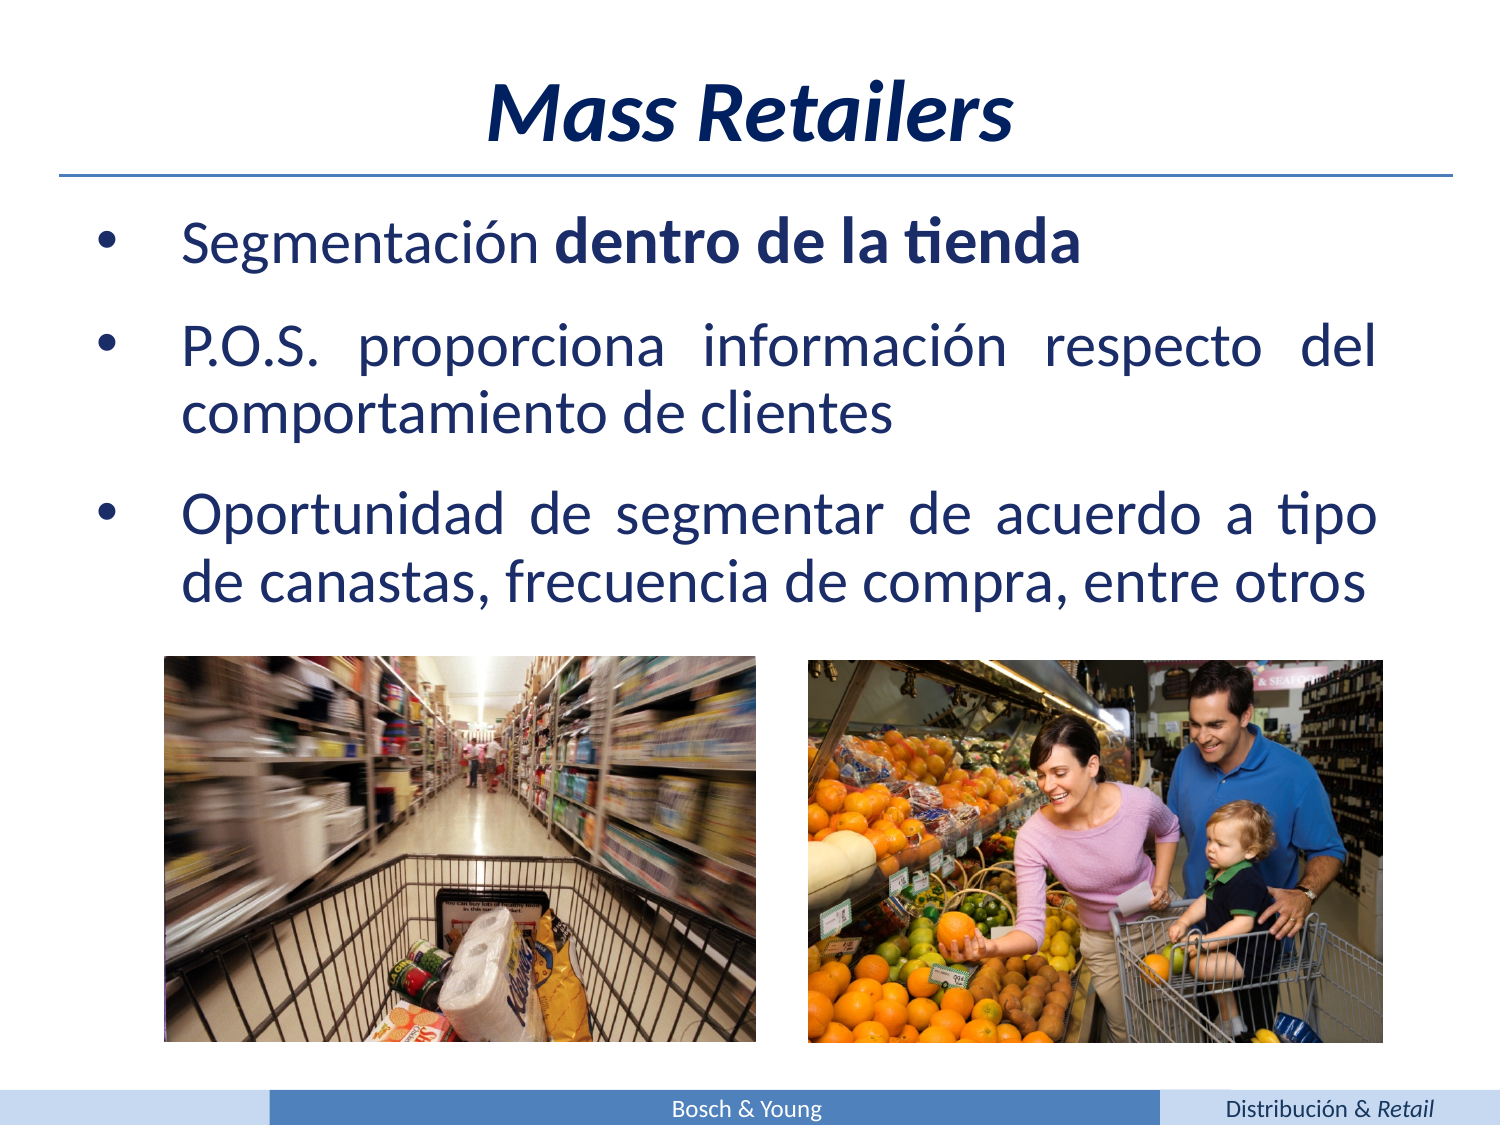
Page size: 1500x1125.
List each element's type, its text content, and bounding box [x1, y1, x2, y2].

picture [808, 659, 1383, 1044]
text_box Segmentación dentro de la tienda P.O.S. proporciona información respecto del comportamiento de clientes Oportunidad de segmentar de acuerdo a tipo de canastas, frecuencia de compra, entre otros [82, 199, 1395, 623]
text_box [0, 1088, 272, 1125]
text_box Distribución & Retail [1158, 1088, 1500, 1125]
text_box Mass Retailers [35, 46, 1465, 167]
picture [163, 656, 756, 1042]
text_box Bosch & Young [272, 1088, 1158, 1125]
